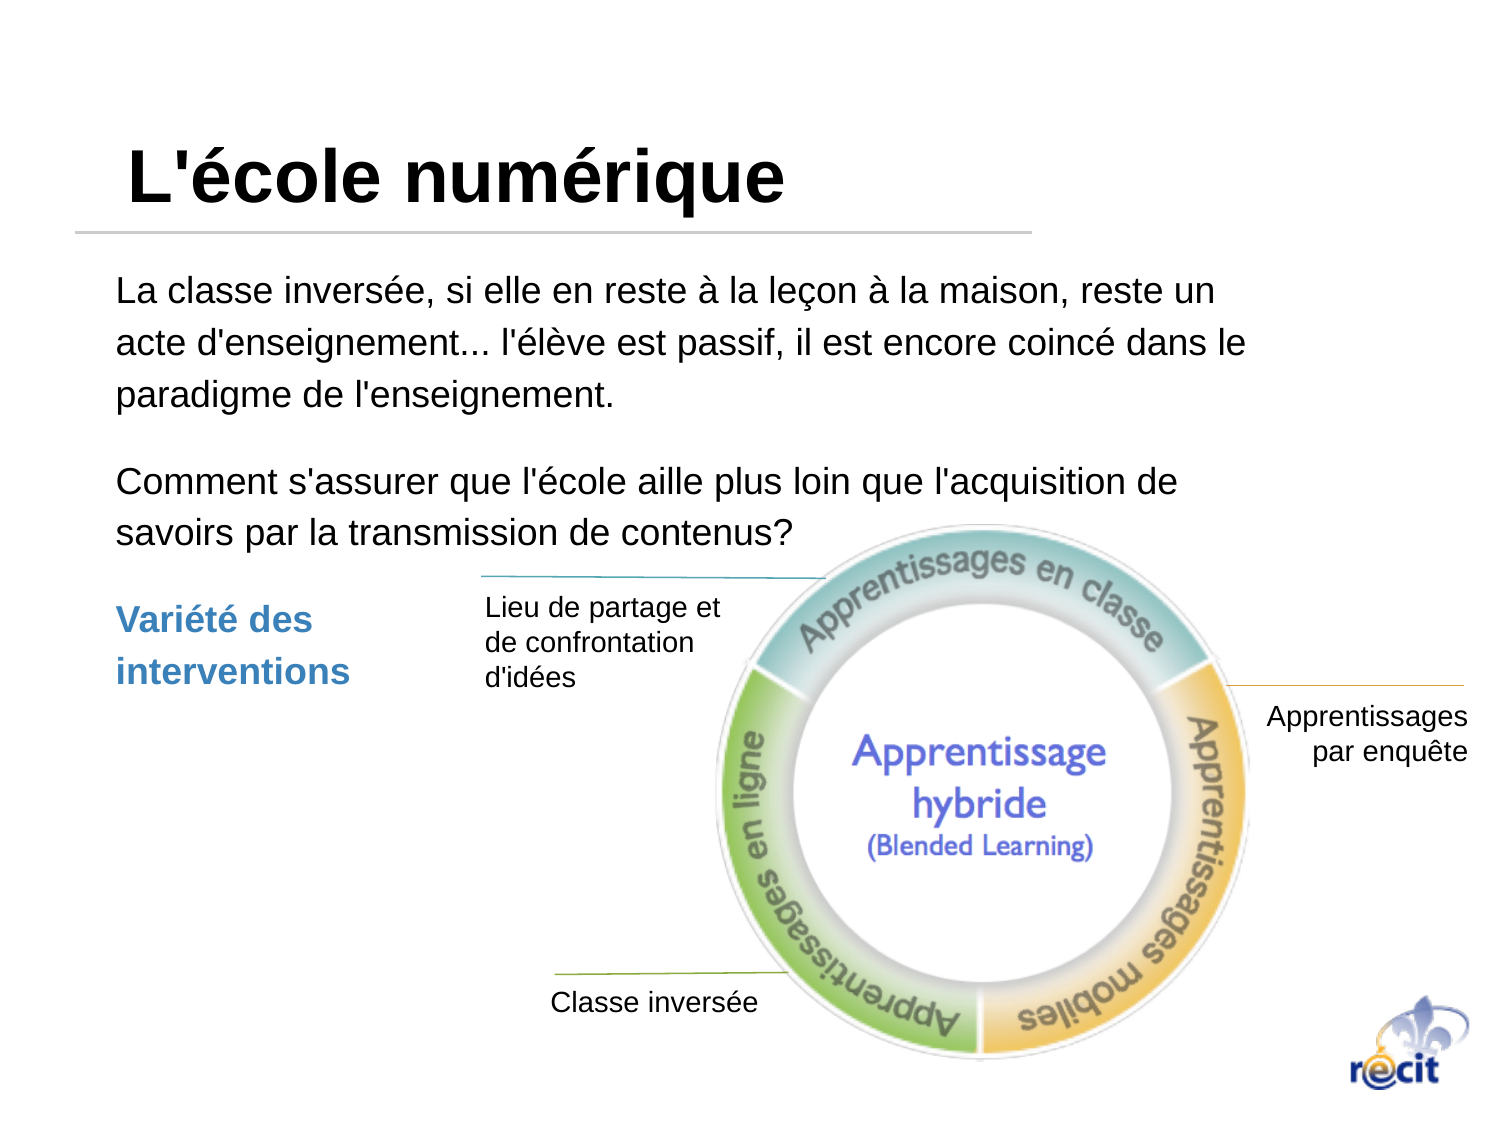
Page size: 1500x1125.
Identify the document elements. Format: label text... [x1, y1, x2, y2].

text_box [1350, 995, 1470, 1090]
text_box Lieu de partage et de confrontation d'idées [469, 573, 775, 668]
text_box Classe inversée [535, 968, 841, 1062]
text_box [715, 524, 1251, 1062]
text_box La classe inversée, si elle en reste à la leçon à la maison, reste un acte d'enseignement... l'élève est passif, il est encore coincé dans le paradigme de l'enseignement. Comment s'assurer que l'école aille plus loin que l'acquisition de savoirs par la transmission de contenus? Variété des interventions [100, 244, 1302, 374]
text_box Apprentissages par enquête [1178, 682, 1484, 777]
title L'école numérique [75, 45, 1425, 233]
